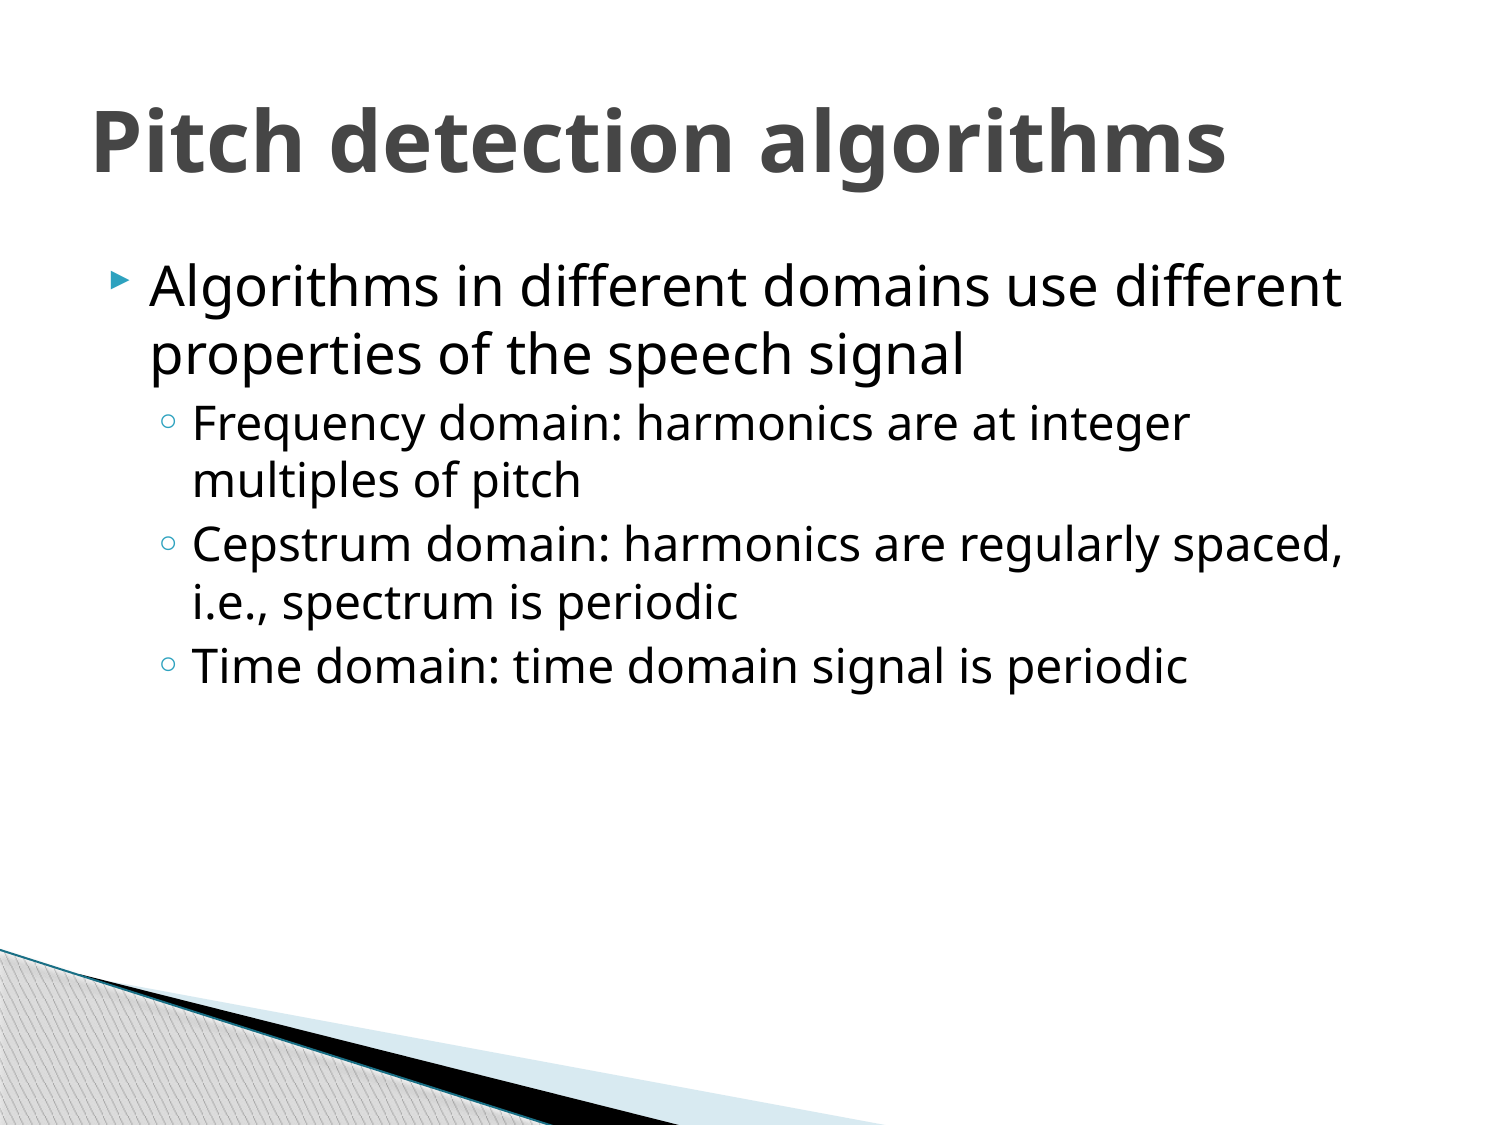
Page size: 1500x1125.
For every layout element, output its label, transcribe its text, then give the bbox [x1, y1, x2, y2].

title Pitch detection algorithms [75, 45, 1425, 233]
list Algorithms in different domains use different properties of the speech signal Frequency domain: harmonics are at integer multiples of pitch Cepstrum domain: harmonics are regularly spaced, i.e., spectrum is periodic Time domain: time domain signal is periodic [75, 243, 1425, 986]
